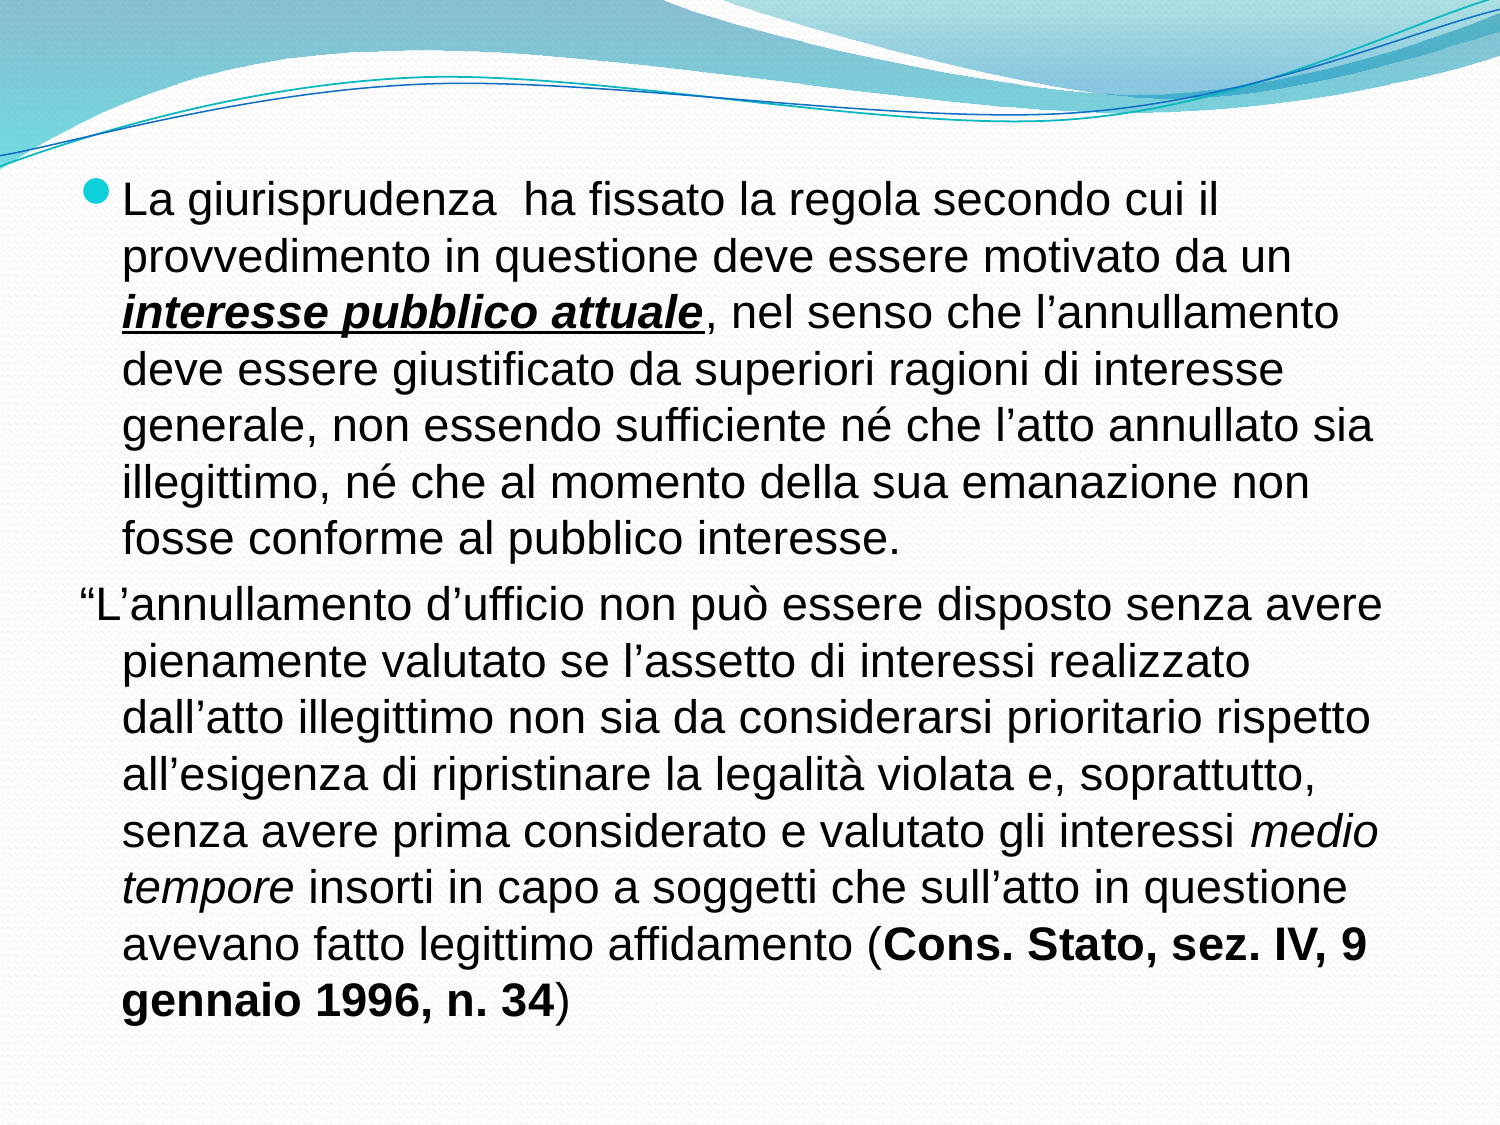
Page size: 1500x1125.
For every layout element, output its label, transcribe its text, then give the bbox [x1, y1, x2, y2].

list La giurisprudenza ha fissato la regola secondo cui il provvedimento in questione deve essere motivato da un interesse pubblico attuale, nel senso che l’annullamento deve essere giustificato da superiori ragioni di interesse generale, non essendo sufficiente né che l’atto annullato sia illegittimo, né che al momento della sua emanazione non fosse conforme al pubblico interesse. “L’annullamento d’ufficio non può essere disposto senza avere pienamente valutato se l’assetto di interessi realizzato dall’atto illegittimo non sia da considerarsi prioritario rispetto all’esigenza di ripristinare la legalità violata e, soprattutto, senza avere prima considerato e valutato gli interessi medio tempore insorti in capo a soggetti che sull’atto in questione avevano fatto legittimo affidamento (Cons. Stato, sez. IV, 9 gennaio 1996, n. 34) [64, 160, 1425, 1038]
